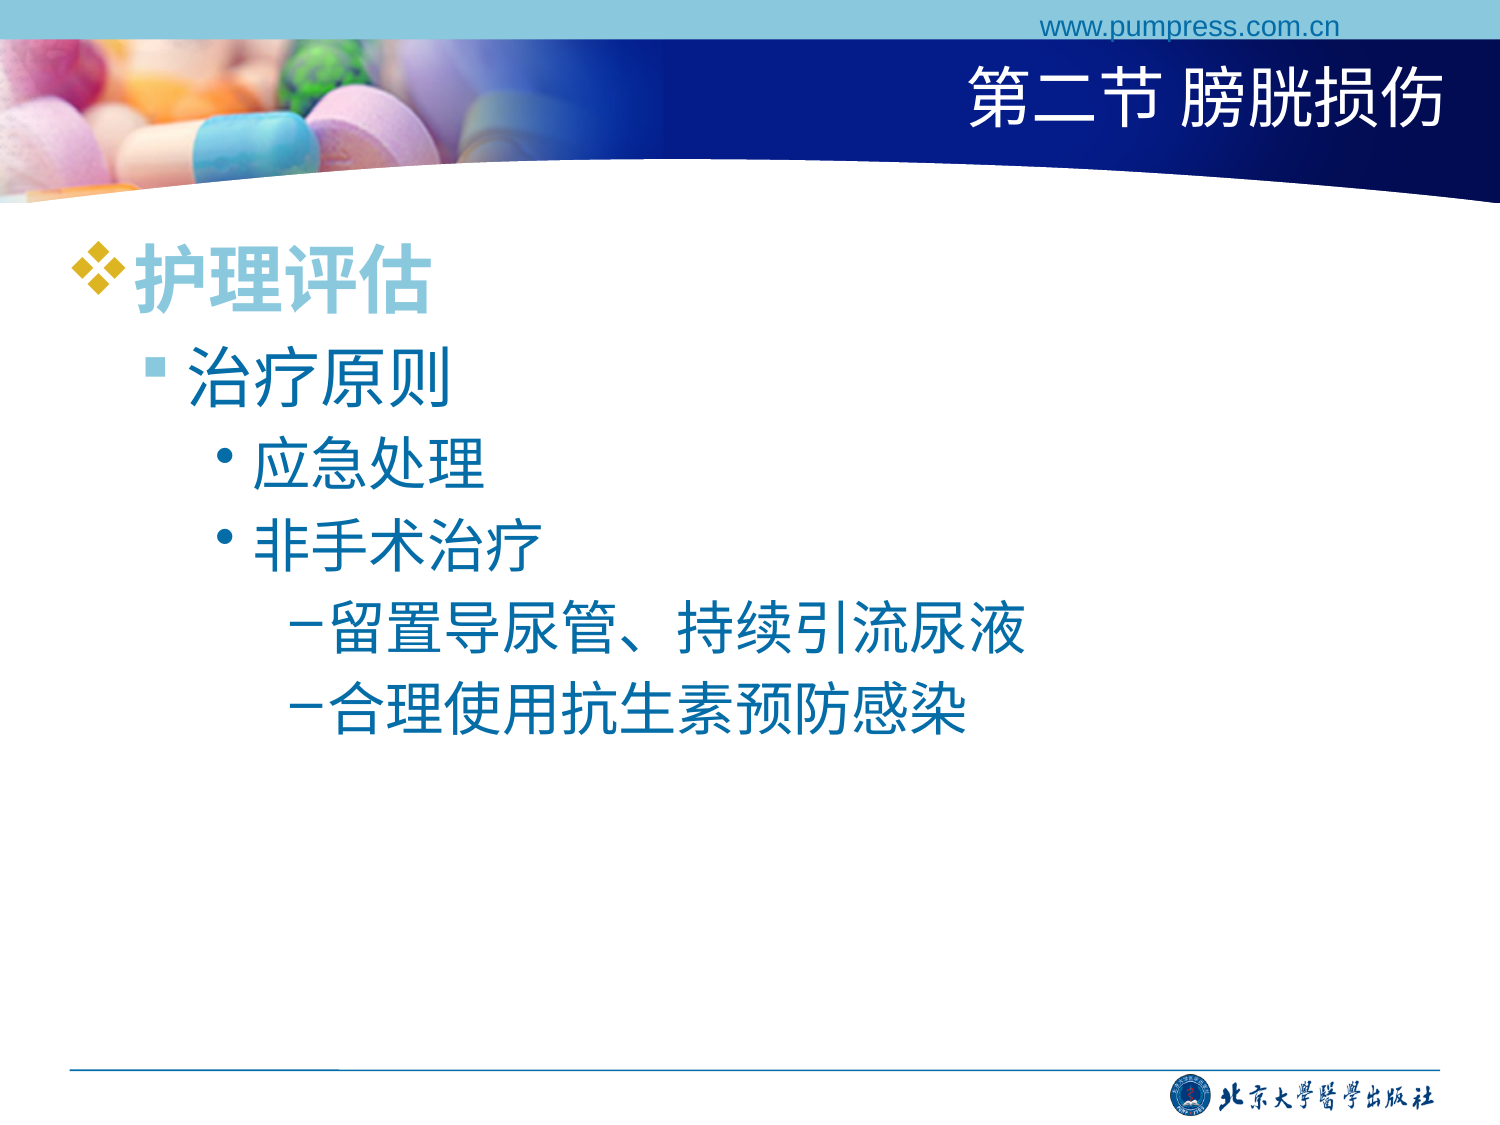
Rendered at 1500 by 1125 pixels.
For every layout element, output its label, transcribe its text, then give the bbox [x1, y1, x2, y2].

picture [1170, 1074, 1436, 1118]
picture [0, 40, 1500, 203]
title 第二节 膀胱损伤 [137, 49, 1463, 143]
slide_number www.pumpress.com.cn [1025, 0, 1463, 38]
list 护理评估 治疗原则 应急处理 非手术治疗 留置导尿管、持续引流尿液 合理使用抗生素预防感染 [49, 224, 1463, 1026]
